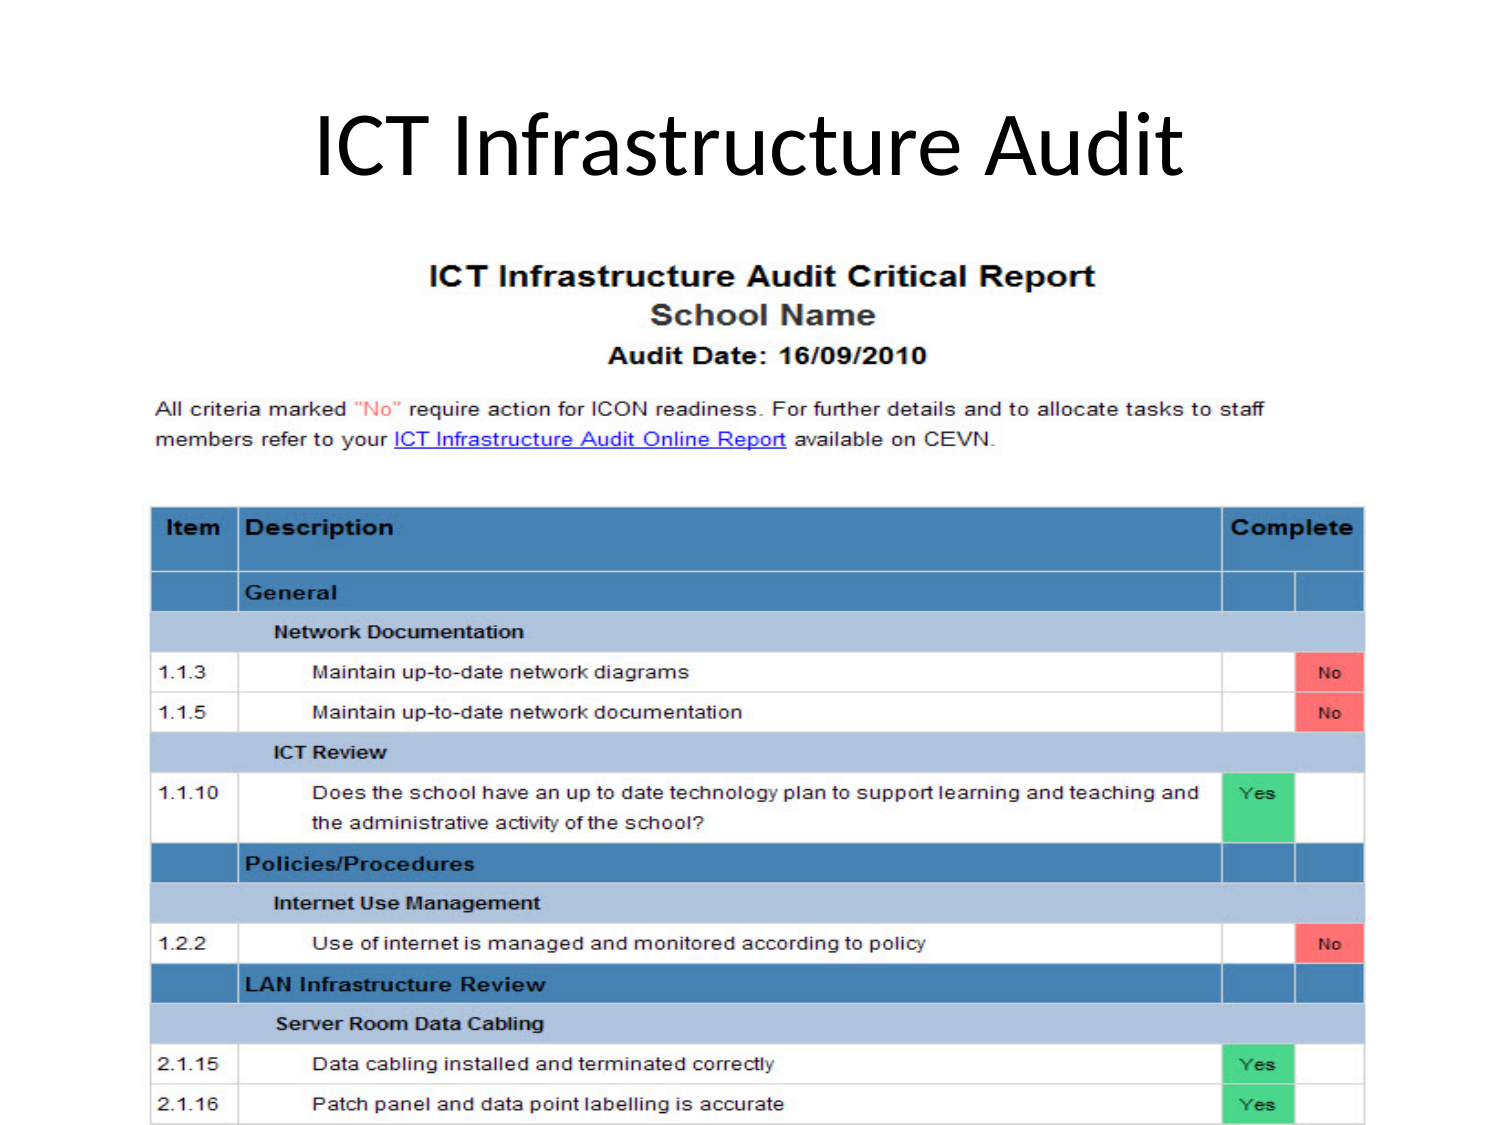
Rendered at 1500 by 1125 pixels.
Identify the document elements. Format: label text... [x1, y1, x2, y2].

title ICT Infrastructure Audit [75, 45, 1425, 233]
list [141, 260, 1373, 1125]
